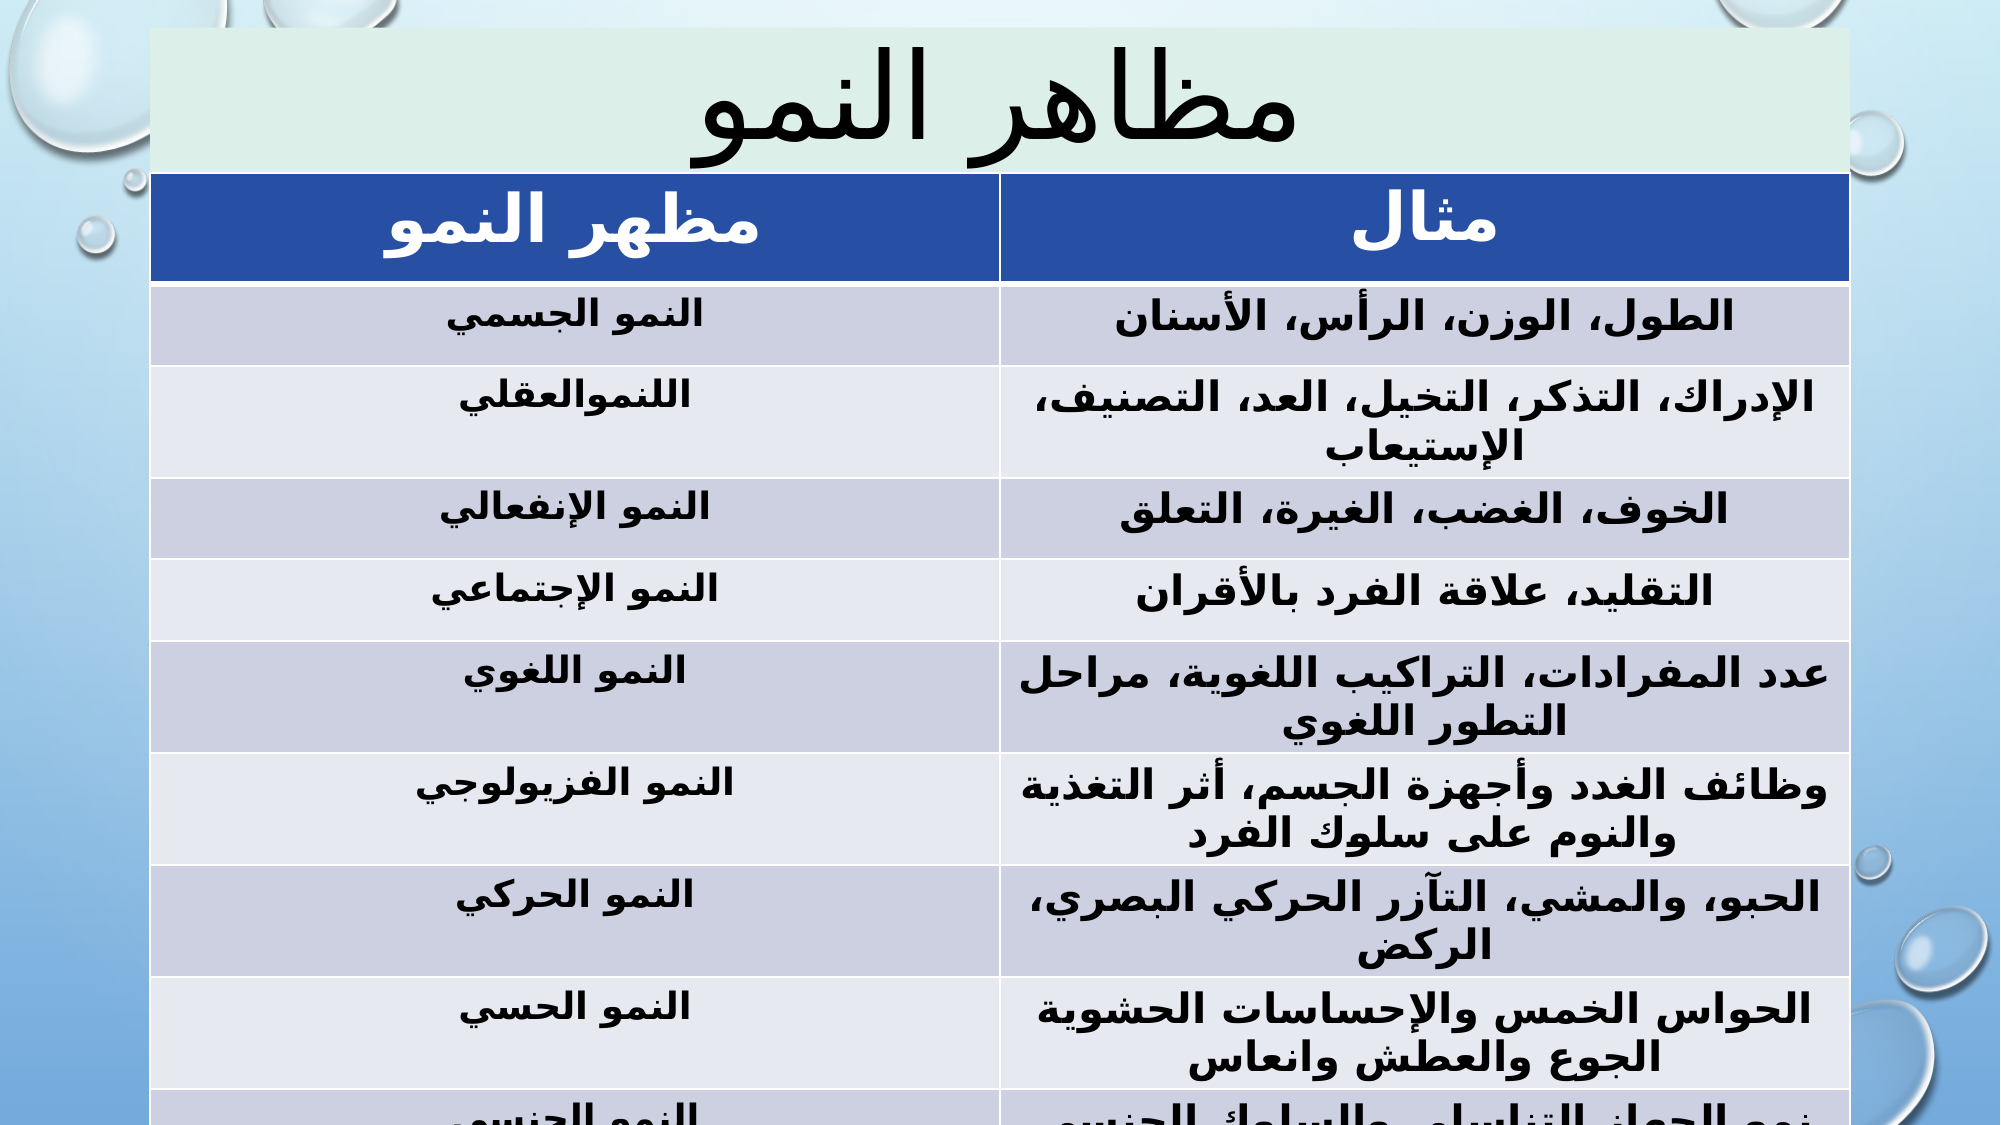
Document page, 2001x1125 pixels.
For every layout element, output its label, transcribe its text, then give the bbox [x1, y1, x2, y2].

table_cell التقليد، علاقة الفرد بالأقران [1001, 560, 1849, 640]
table_header مظهر النمو [151, 174, 999, 281]
table_cell الخوف، الغضب، الغيرة، التعلق [1001, 479, 1849, 558]
table_cell الطول، الوزن، الرأس، الأسنان [1001, 287, 1849, 365]
table_header مثال [1001, 174, 1849, 281]
table_cell النمو الحسي [151, 978, 999, 1088]
picture [0, 0, 2000, 1125]
table_cell الإدراك، التذكر، التخيل، العد، التصنيف، الإستيعاب [1001, 367, 1849, 477]
table_cell اللنموالعقلي [151, 367, 999, 477]
table_cell النمو الإنفعالي [151, 479, 999, 558]
table_cell النمو الجنسي [151, 1090, 999, 1125]
table_cell النمو الحركي [151, 866, 999, 976]
table_cell النمو اللغوي [151, 642, 999, 752]
table_cell النمو الفزيولوجي [151, 754, 999, 864]
table_cell الحبو، والمشي، التآزر الحركي البصري، الركض [1001, 866, 1849, 976]
table_cell وظائف الغدد وأجهزة الجسم، أثر التغذية والنوم على سلوك الفرد [1001, 754, 1849, 864]
table_cell نمو الجهاز التناسلي والسلوك الجنسي وتطوره [1001, 1090, 1849, 1125]
table_cell الحواس الخمس والإحساسات الحشوية الجوع والعطش وانعاس [1001, 978, 1849, 1088]
table_cell النمو الإجتماعي [151, 560, 999, 640]
title مظاهر النمو [150, 27, 1851, 172]
table_cell عدد المفرادات، التراكيب اللغوية، مراحل التطور اللغوي [1001, 642, 1849, 752]
table_cell النمو الجسمي [151, 287, 999, 365]
